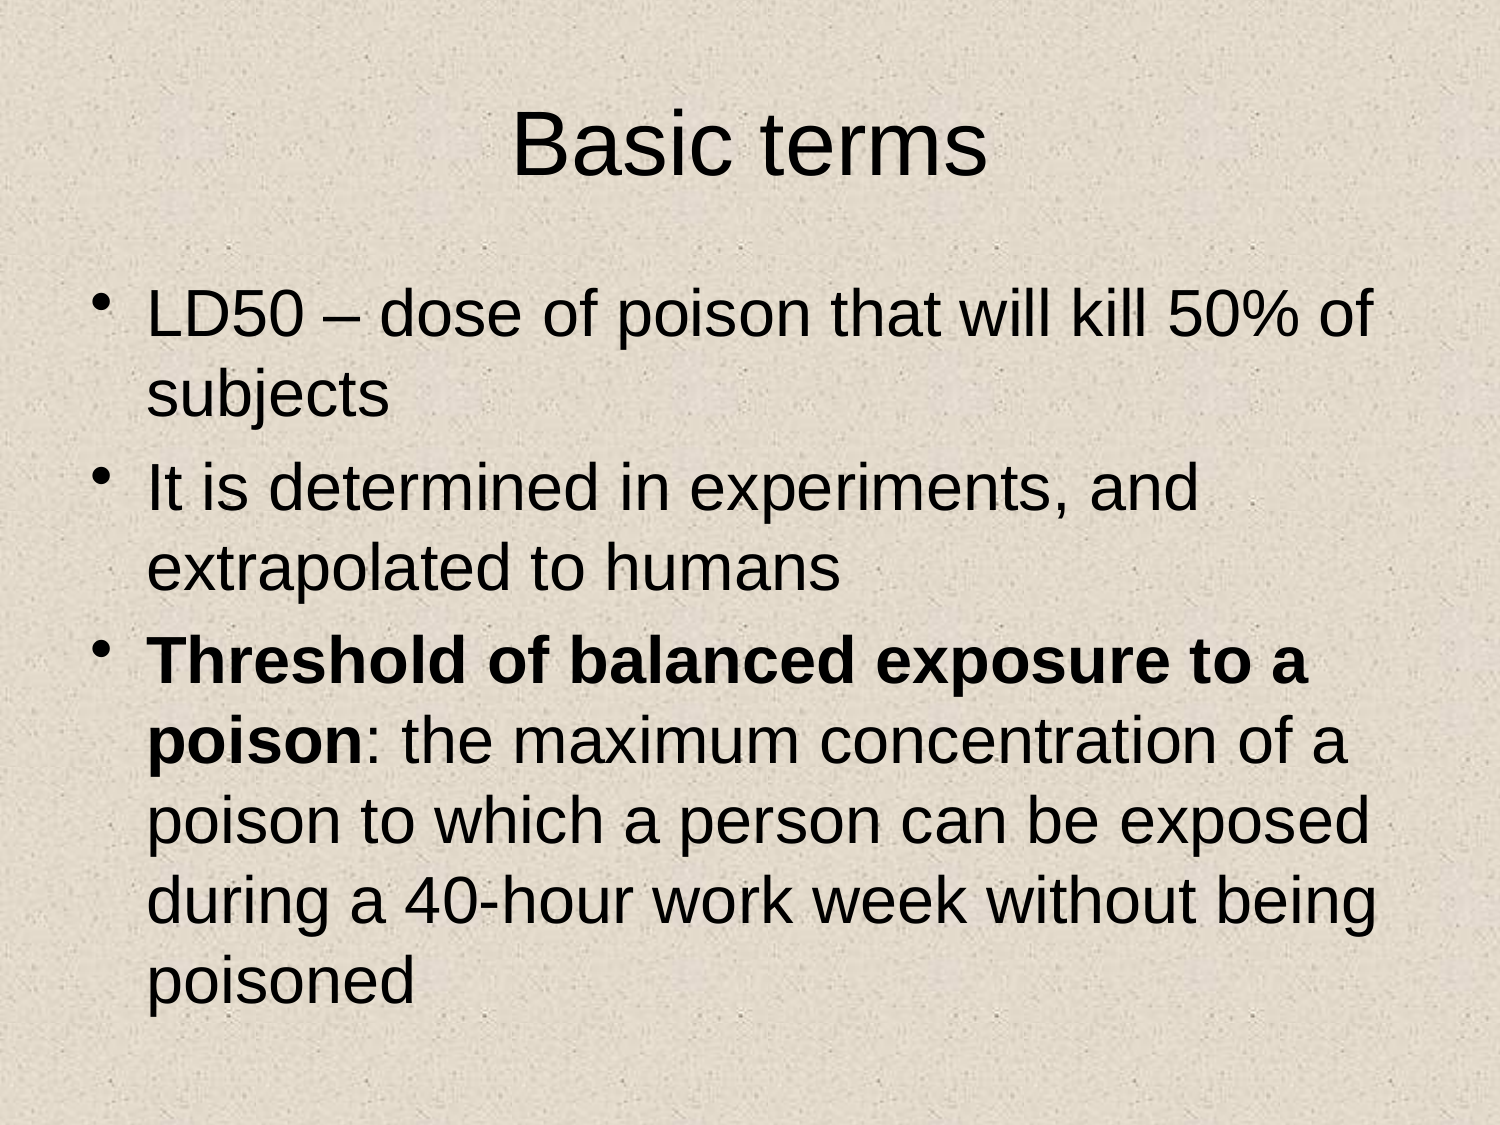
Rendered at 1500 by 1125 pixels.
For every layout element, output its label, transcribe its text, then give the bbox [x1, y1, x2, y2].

title Basic terms [75, 45, 1425, 233]
list LD50 – dose of poison that will kill 50% of subjects It is determined in experiments, and extrapolated to humans Threshold of balanced exposure to a poison: the maximum concentration of a poison to which a person can be exposed during a 40-hour work week without being poisoned [75, 262, 1425, 1005]
picture [0, 0, 1500, 1125]
